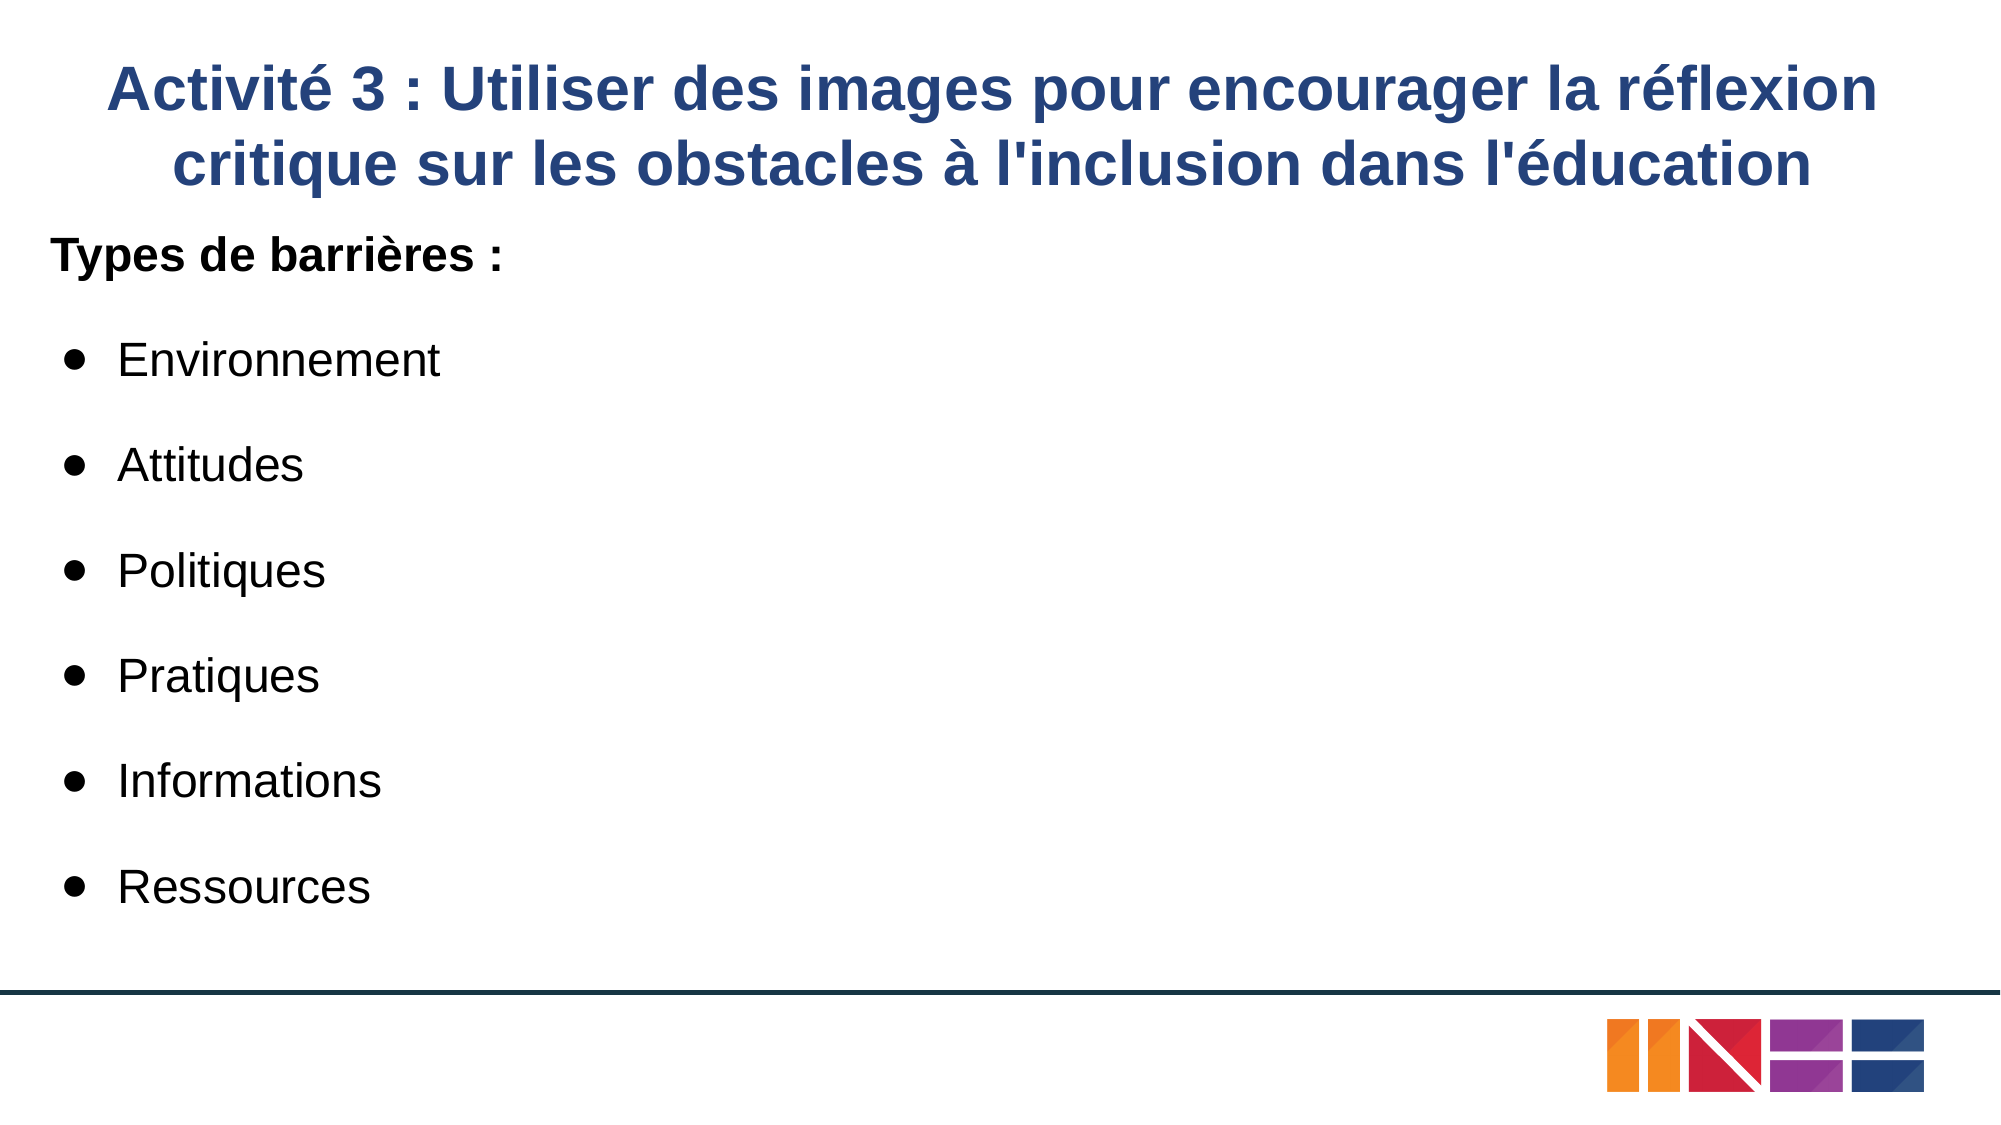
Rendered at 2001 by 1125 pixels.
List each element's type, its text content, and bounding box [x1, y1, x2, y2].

title Activité 3 : Utiliser des images pour encourager la réflexion critique sur les obstacles à l'inclusion dans l'éducation [31, 28, 1957, 145]
list Types de barrières : Environnement Attitudes Politiques Pratiques Informations Ressources [31, 203, 1971, 935]
picture [1607, 1019, 1924, 1092]
